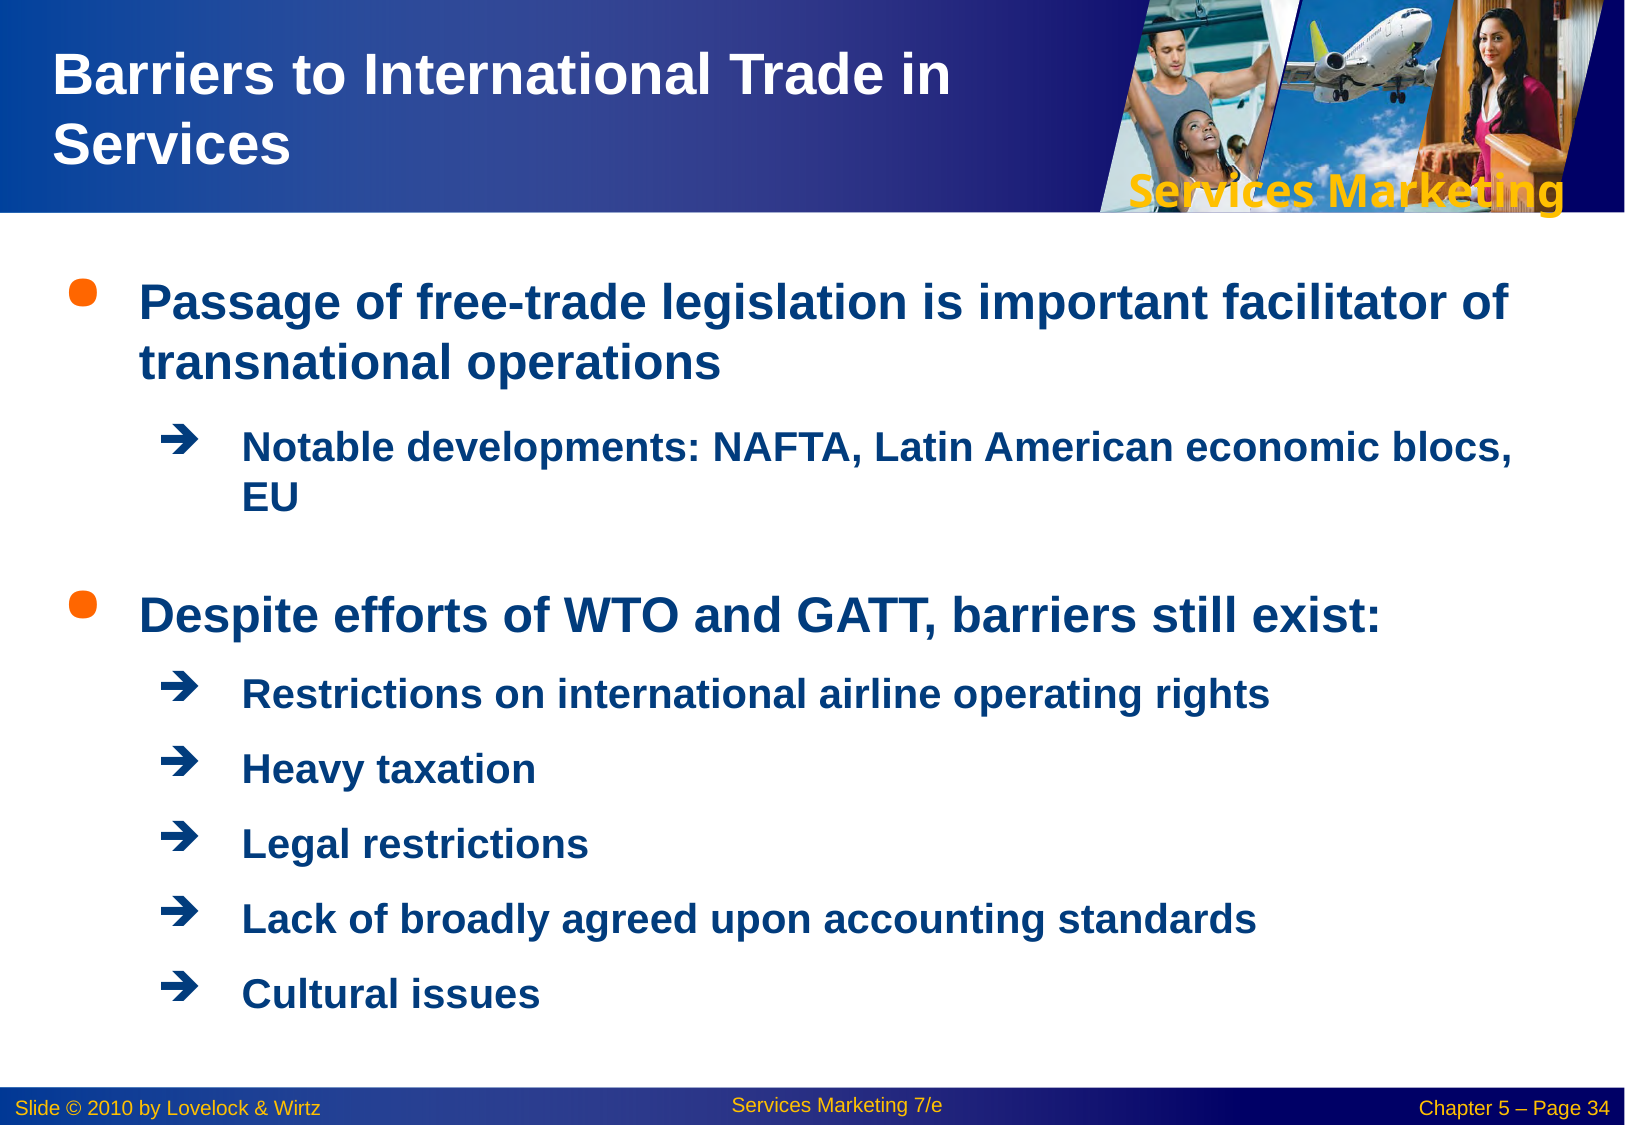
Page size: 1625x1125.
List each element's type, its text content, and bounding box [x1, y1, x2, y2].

picture [1162, 186, 1172, 192]
picture [1100, 0, 1604, 213]
title Barriers to International Trade in Services [36, 37, 1088, 176]
list Passage of free-trade legislation is important facilitator of transnational operations Notable developments: NAFTA, Latin American economic blocs, EU Despite efforts of WTO and GATT, barriers still exist: Restrictions on international airline operating rights Heavy taxation Legal restrictions Lack of broadly agreed upon accounting standards Cultural issues [49, 261, 1588, 1051]
picture [1546, 187, 1556, 202]
